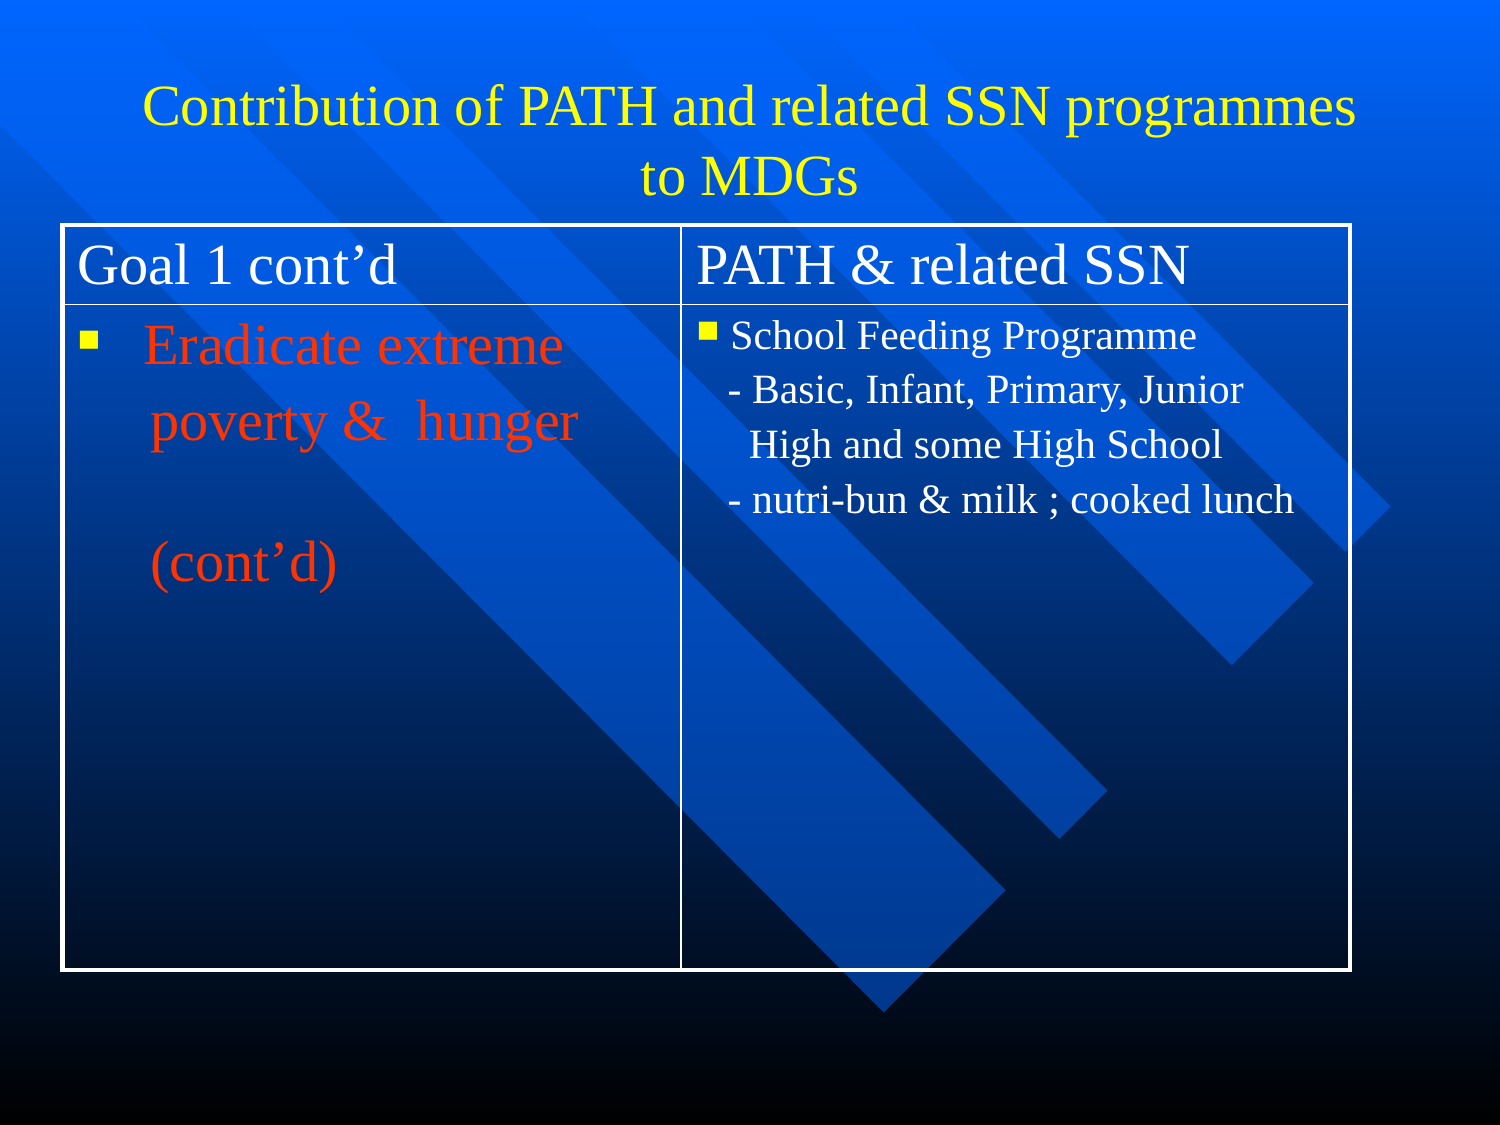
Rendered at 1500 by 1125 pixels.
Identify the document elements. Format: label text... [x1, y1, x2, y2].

title Contribution of PATH and related SSN programmes to MDGs [112, 37, 1388, 238]
table_header Goal 1 cont’d [65, 227, 680, 304]
table_cell Eradicate extreme poverty & hunger (cont’d) [65, 305, 680, 968]
table_cell School Feeding Programme - Basic, Infant, Primary, Junior High and some High School - nutri-bun & milk ; cooked lunch [682, 305, 1348, 968]
table_header PATH & related SSN [682, 227, 1348, 304]
